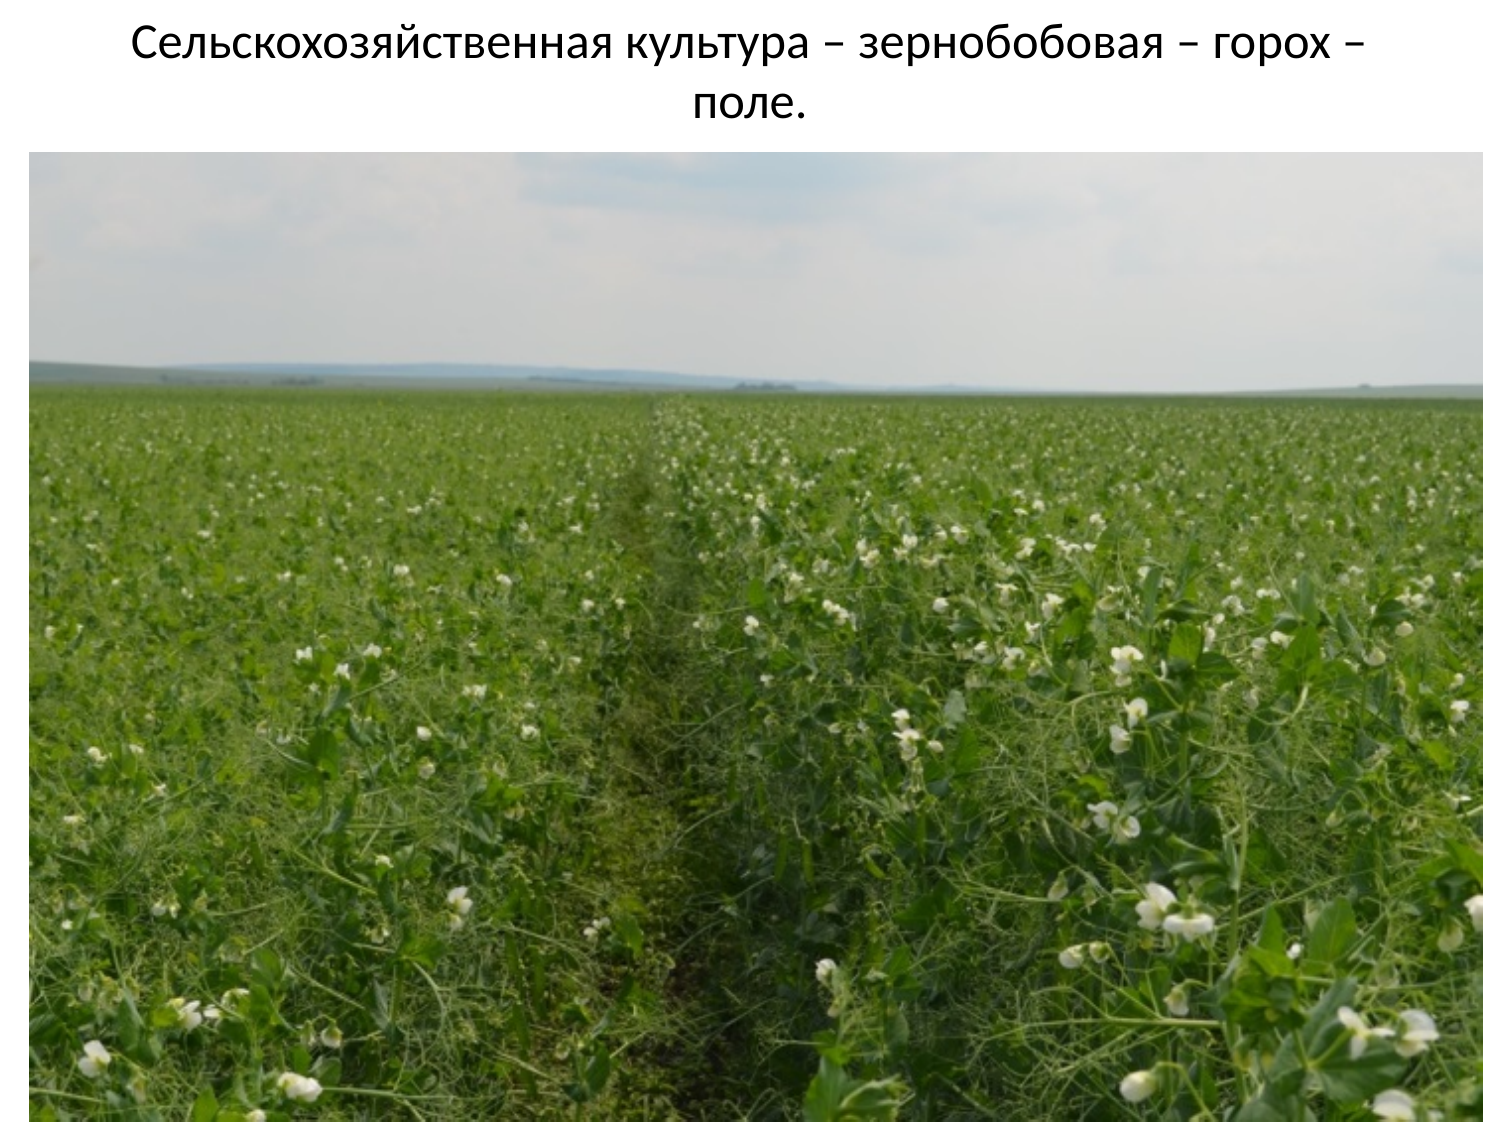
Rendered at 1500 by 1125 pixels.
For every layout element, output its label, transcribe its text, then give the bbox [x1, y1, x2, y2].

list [29, 152, 1483, 1122]
title Сельскохозяйственная культура – зернобобовая – горох – поле. [75, 0, 1425, 138]
